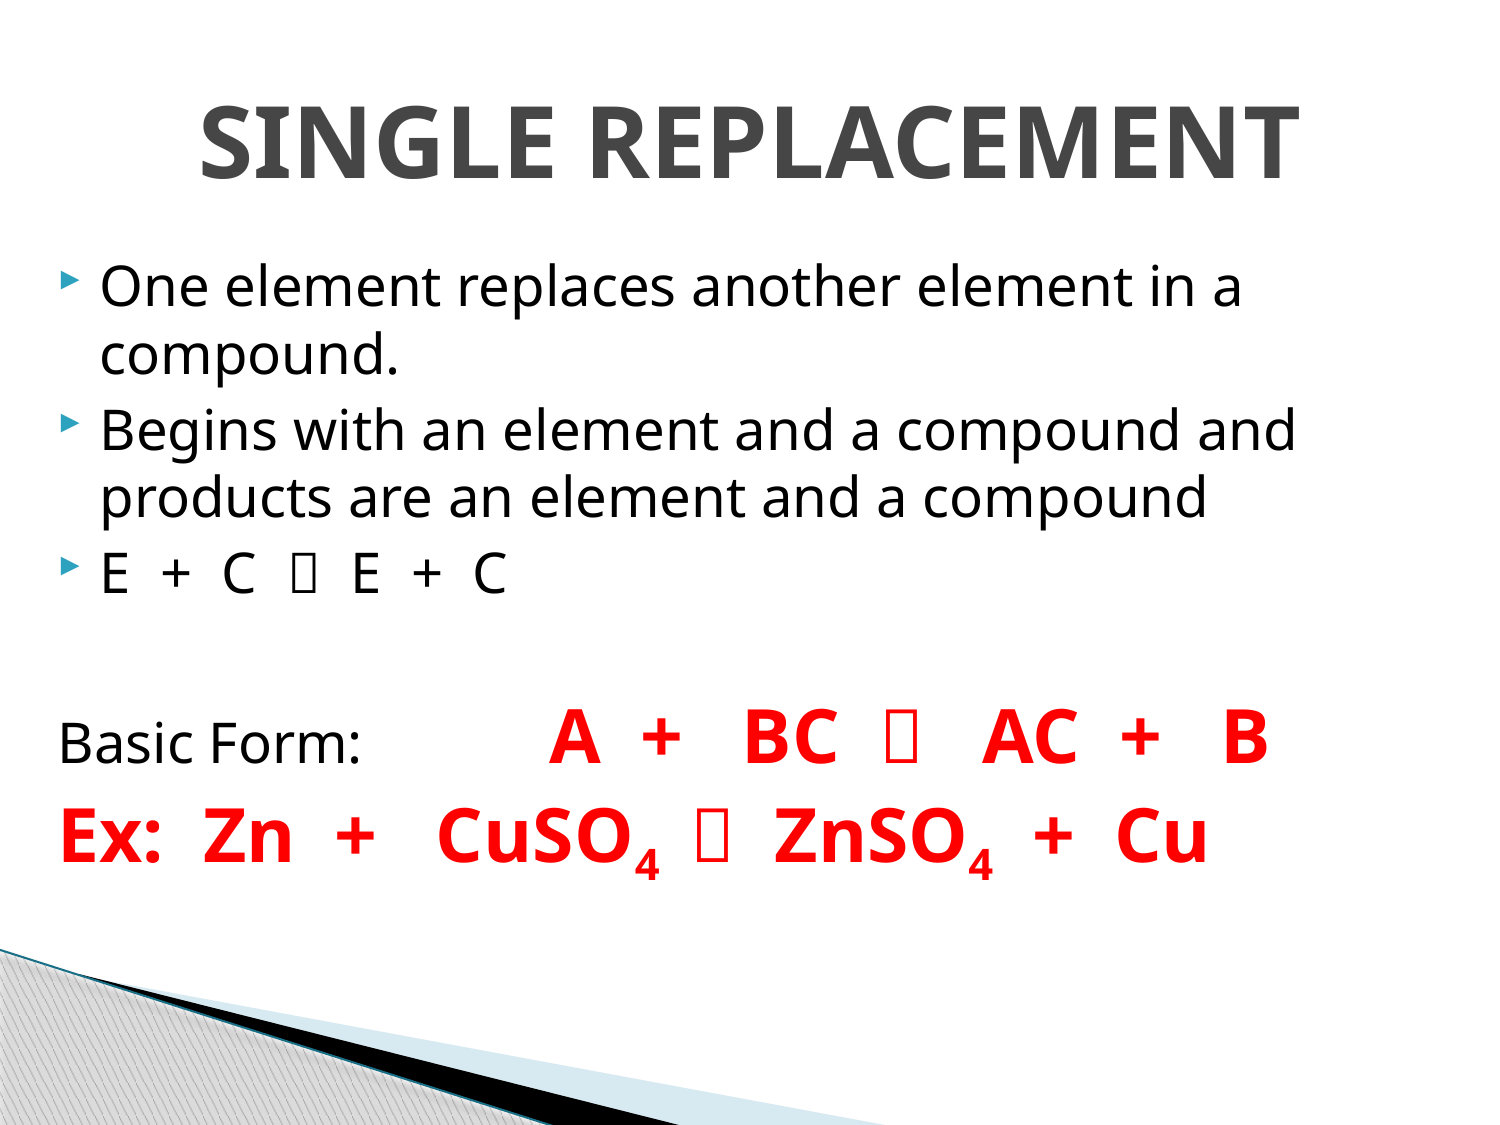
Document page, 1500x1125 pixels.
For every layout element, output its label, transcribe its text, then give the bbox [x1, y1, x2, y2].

list One element replaces another element in a compound. Begins with an element and a compound and products are an element and a compound E + C  E + C Basic Form: A + BC  AC + B Ex: Zn + CuSO4  ZnSO4 + Cu [24, 243, 1500, 986]
title SINGLE REPLACEMENT [75, 45, 1425, 233]
